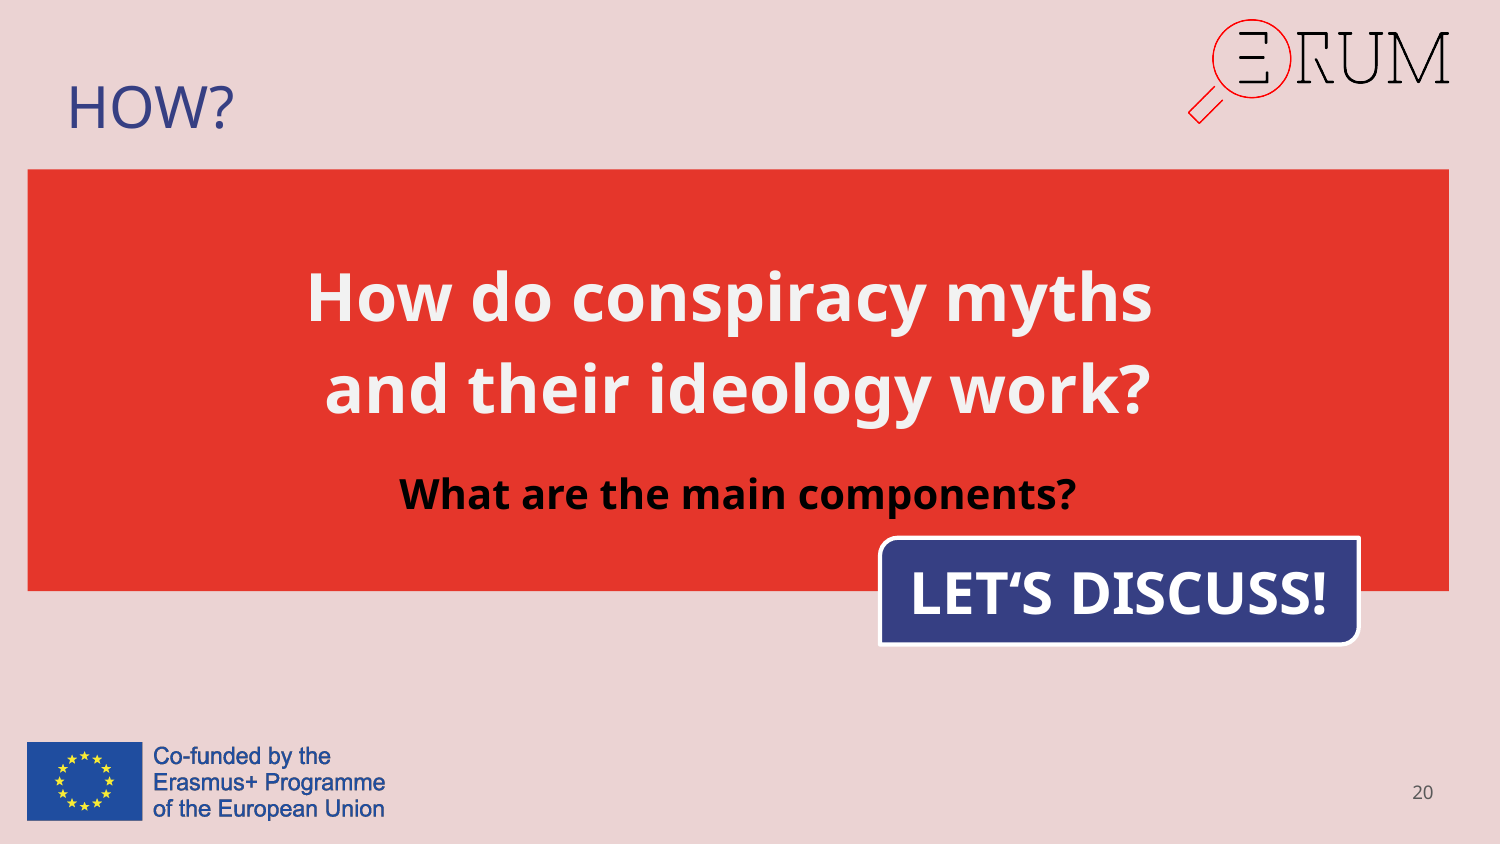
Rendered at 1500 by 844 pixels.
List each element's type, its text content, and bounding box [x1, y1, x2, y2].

slide_number 20 [1358, 761, 1449, 826]
title HOW? [51, 55, 1168, 150]
picture [27, 742, 385, 821]
text_box LET‘S DISCUSS! [879, 537, 1359, 645]
picture [1136, 0, 1500, 137]
list How do conspiracy myths and their ideology work? What are the main components? [27, 169, 1449, 592]
